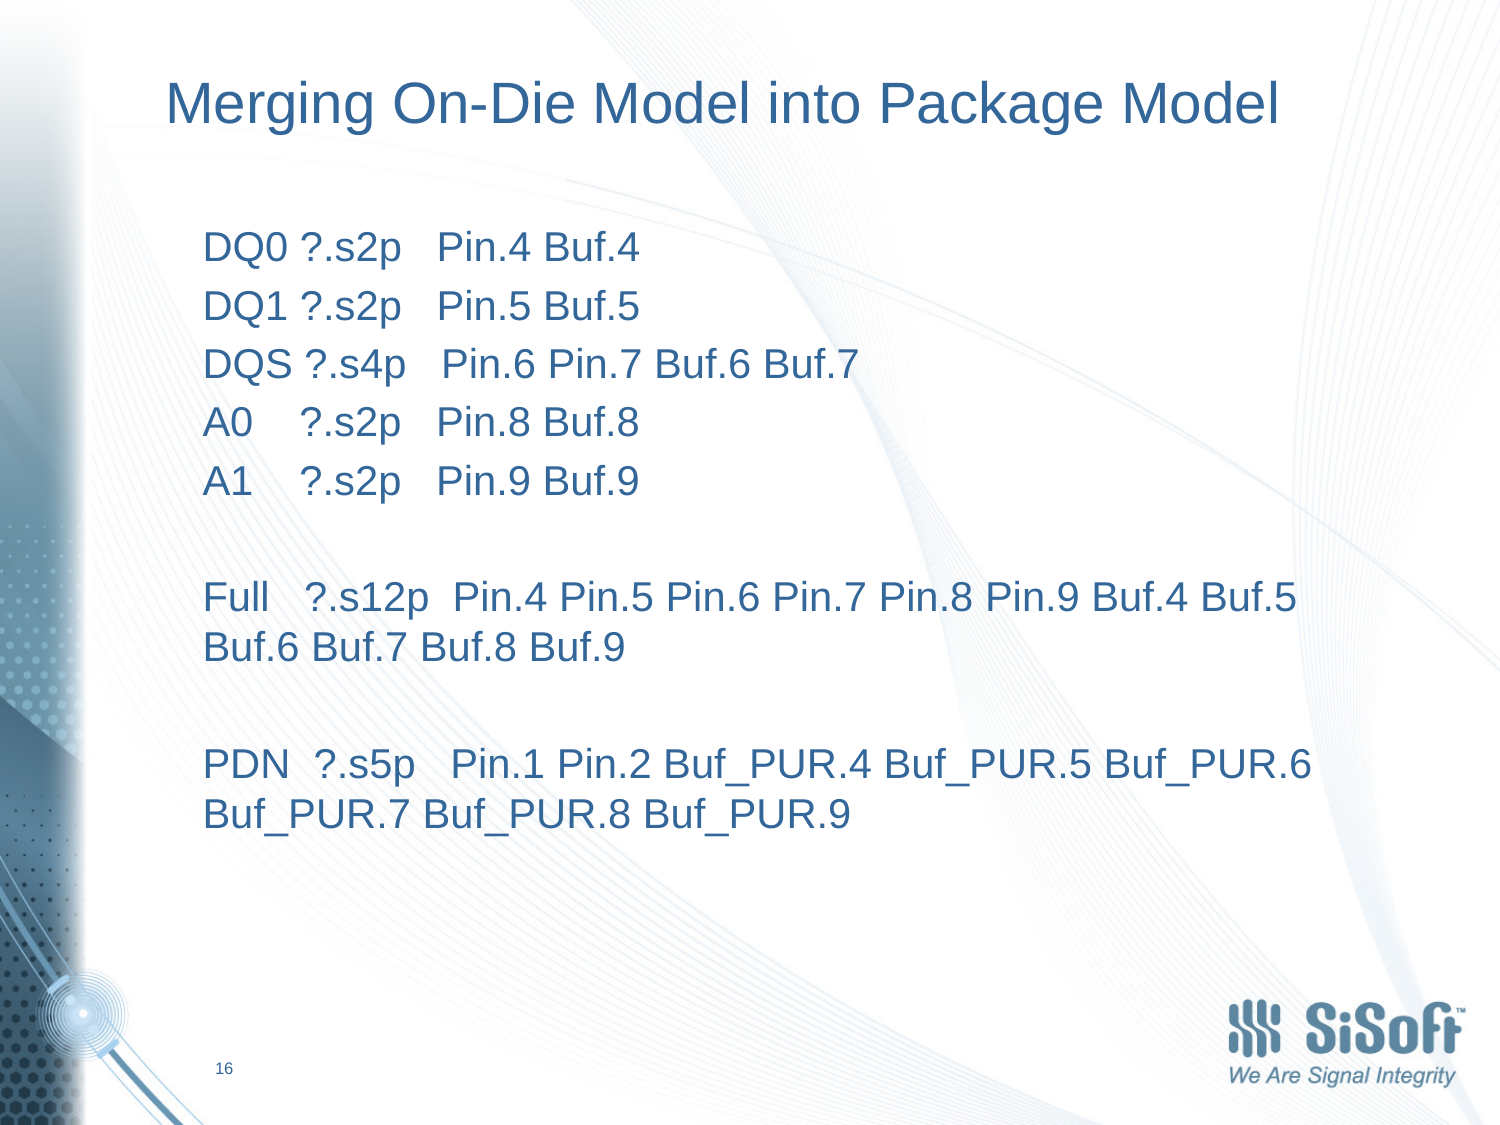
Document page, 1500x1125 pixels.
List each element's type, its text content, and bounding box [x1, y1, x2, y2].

list DQ0 ?.s2p Pin.4 Buf.4 DQ1 ?.s2p Pin.5 Buf.5 DQS ?.s4p Pin.6 Pin.7 Buf.6 Buf.7 A0 ?.s2p Pin.8 Buf.8 A1 ?.s2p Pin.9 Buf.9 Full ?.s12p Pin.4 Pin.5 Pin.6 Pin.7 Pin.8 Pin.9 Buf.4 Buf.5 Buf.6 Buf.7 Buf.8 Buf.9 PDN ?.s5p Pin.1 Pin.2 Buf_PUR.4 Buf_PUR.5 Buf_PUR.6 Buf_PUR.7 Buf_PUR.8 Buf_PUR.9 [187, 212, 1363, 963]
picture [0, 0, 1500, 1125]
title Merging On-Die Model into Package Model [150, 24, 1300, 175]
footer 16 [200, 1050, 975, 1104]
